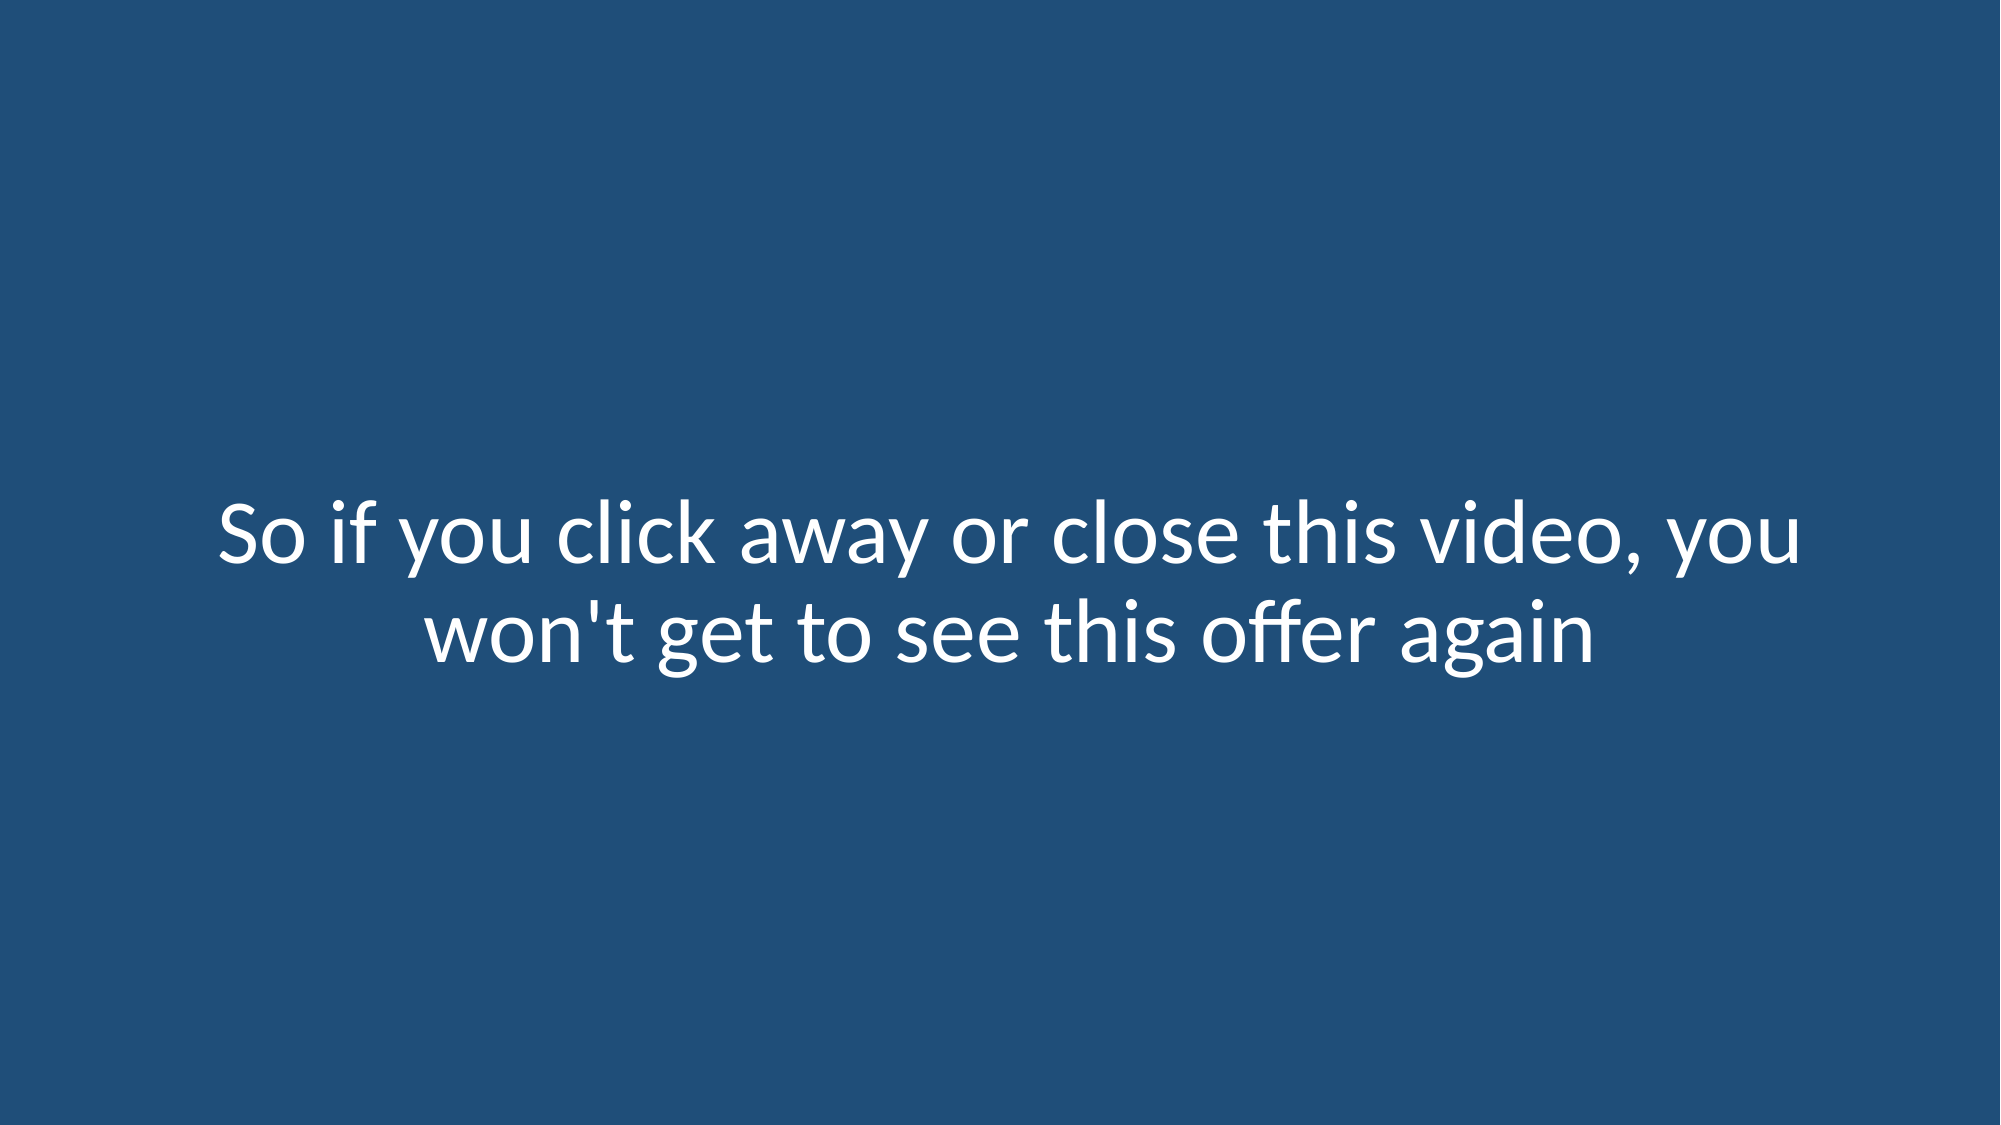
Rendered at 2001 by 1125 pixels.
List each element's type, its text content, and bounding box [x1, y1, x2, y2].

list So if you click away or close this video, you won't get to see this offer again [147, 476, 1873, 1058]
